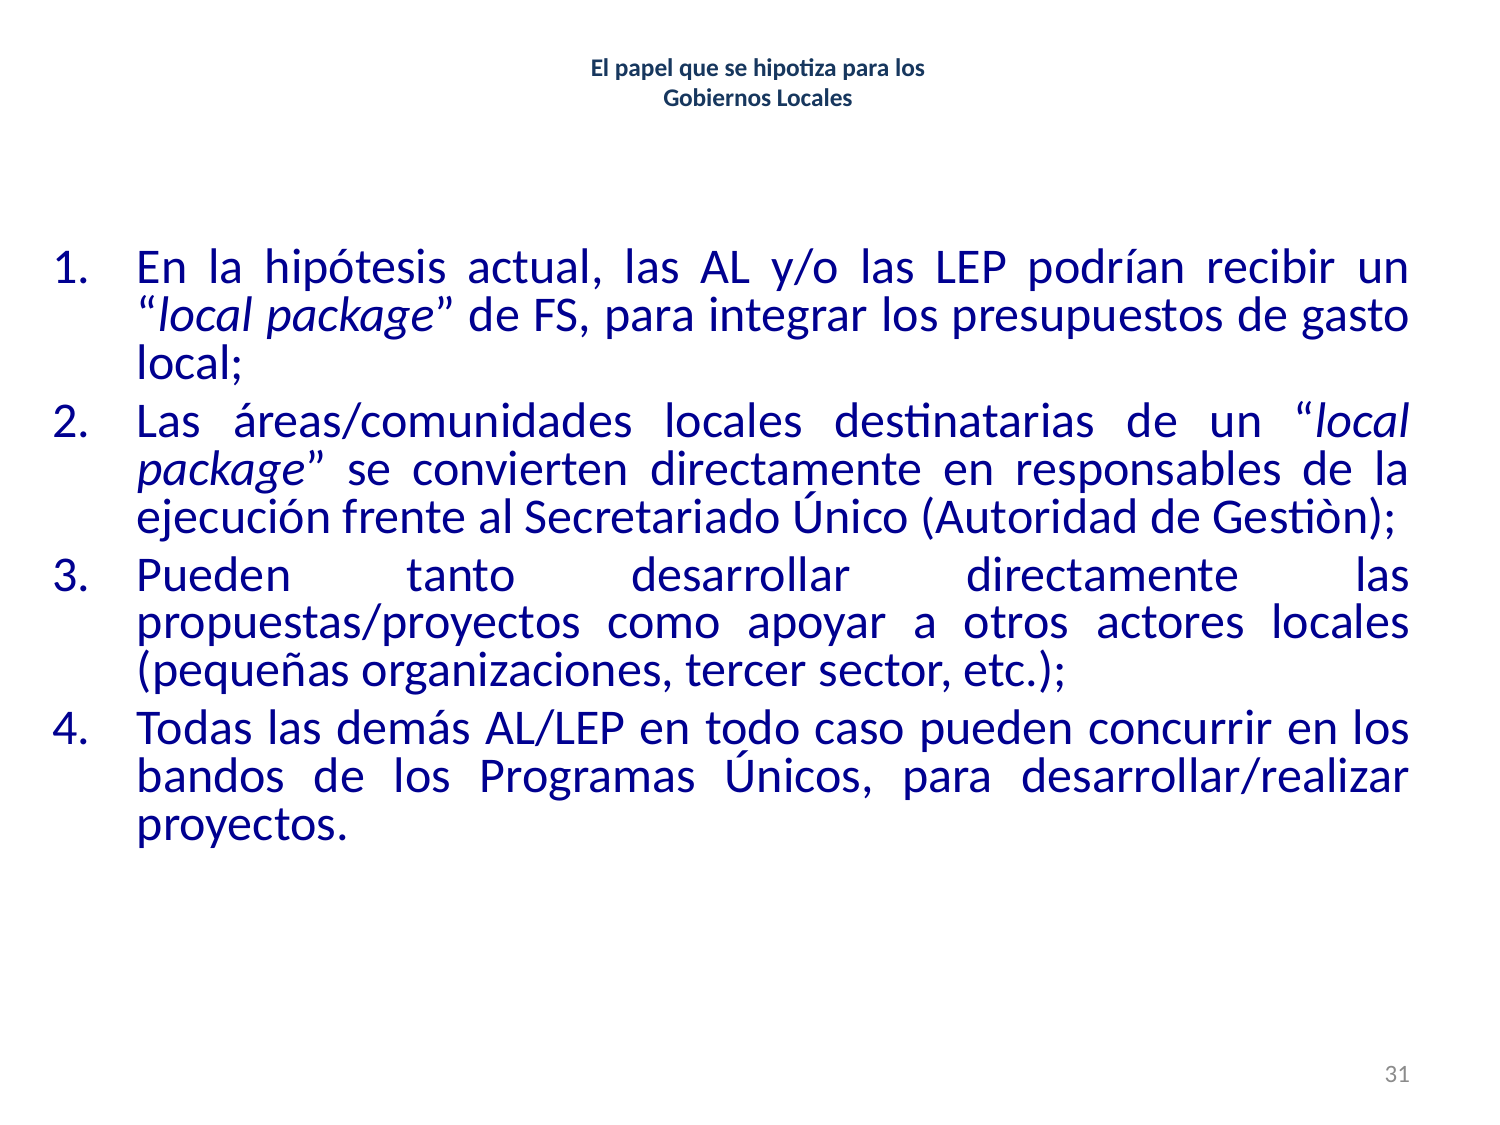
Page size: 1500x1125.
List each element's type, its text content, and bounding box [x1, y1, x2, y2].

title El papel que se hipotiza para los Gobiernos Locales [75, 12, 1447, 150]
list En la hipótesis actual, las AL y/o las LEP podrían recibir un “local package” de FS, para integrar los presupuestos de gasto local; Las áreas/comunidades locales destinatarias de un “local package” se convierten directamente en responsables de la ejecución frente al Secretariado Único (Autoridad de Gestiòn); Pueden tanto desarrollar directamente las propuestas/proyectos como apoyar a otros actores locales (pequeñas organizaciones, tercer sector, etc.); Todas las demás AL/LEP en todo caso pueden concurrir en los bandos de los Programas Únicos, para desarrollar/realizar proyectos. [37, 237, 1425, 900]
slide_number 31 [1074, 1042, 1425, 1103]
